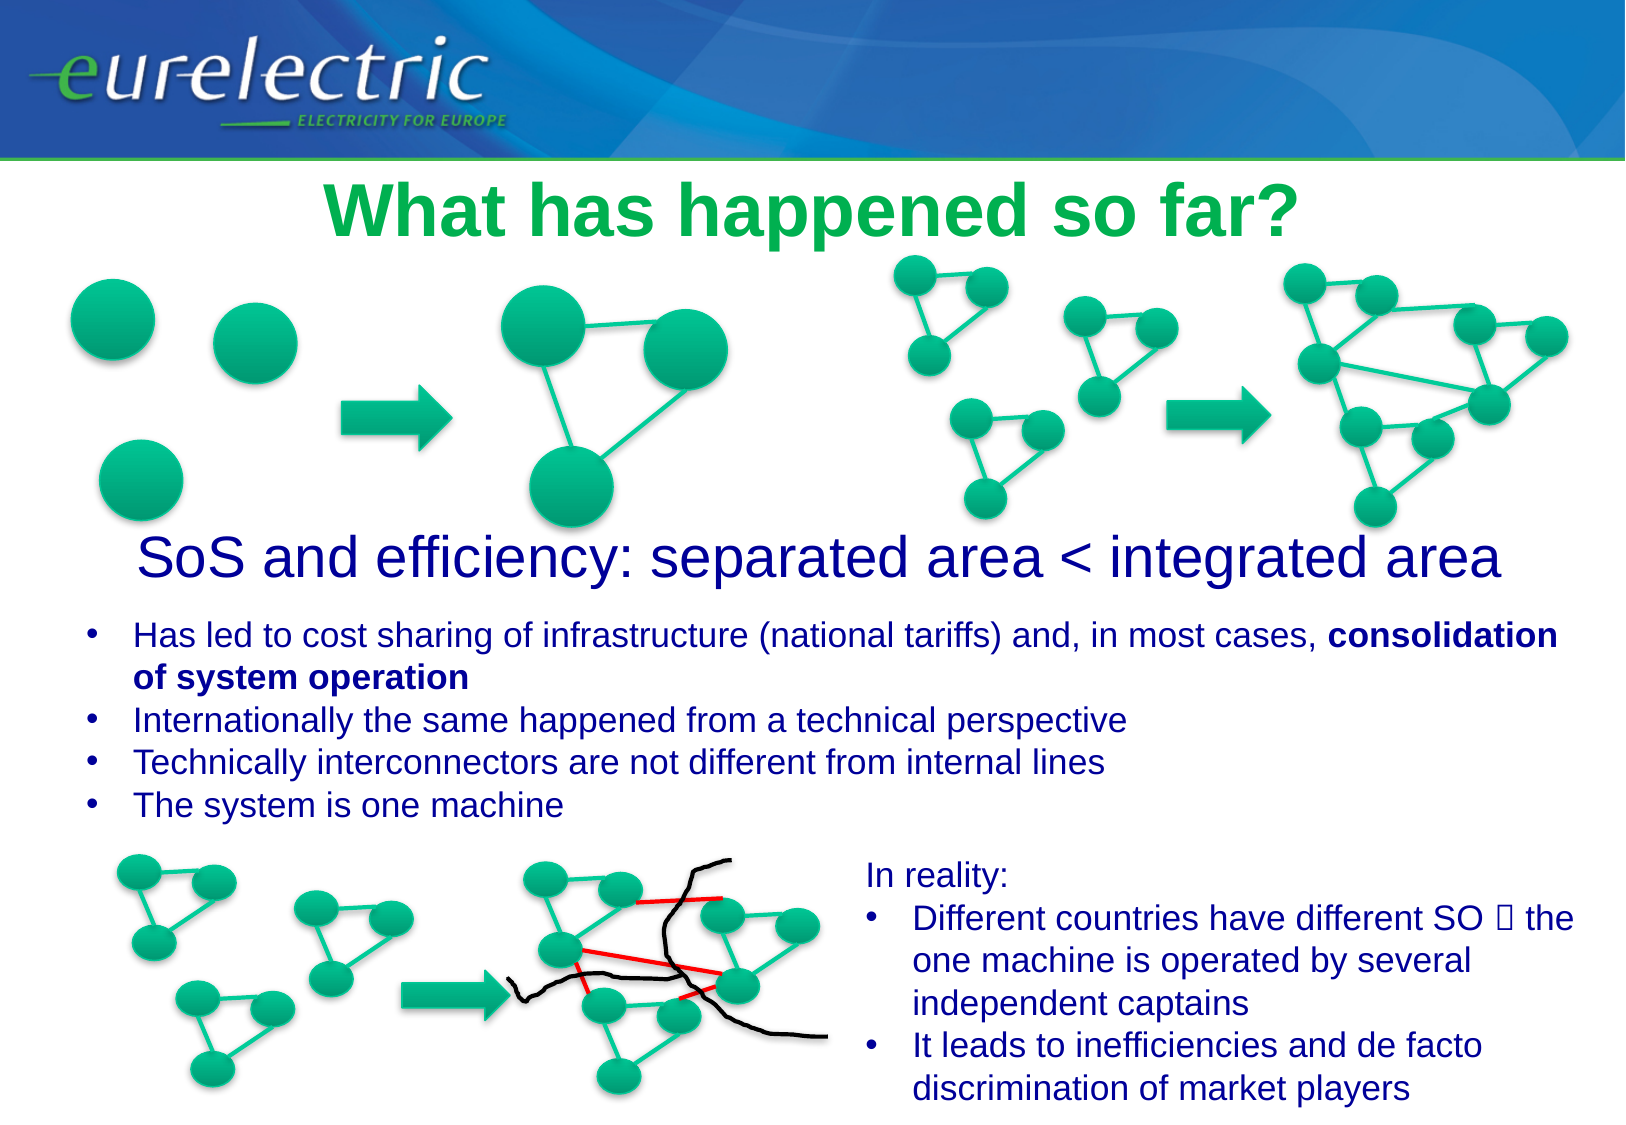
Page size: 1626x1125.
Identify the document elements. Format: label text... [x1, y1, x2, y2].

picture [0, 0, 679, 161]
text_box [893, 255, 1569, 528]
text_box Has led to cost sharing of infrastructure (national tariffs) and, in most cases, consolidation of system operation Internationally the same happened from a technical perspective Technically interconnectors are not different from internal lines The system is one machine [71, 604, 1607, 832]
picture [529, 0, 1625, 161]
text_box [117, 854, 828, 1095]
text_box SoS and efficiency: separated area < integrated area [33, 512, 1607, 597]
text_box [71, 279, 728, 528]
title What has happened so far? [121, 125, 1504, 289]
text_box In reality: Different countries have different SO  the one machine is operated by several independent captains It leads to inefficiencies and de facto discrimination of market players [850, 844, 1625, 1115]
